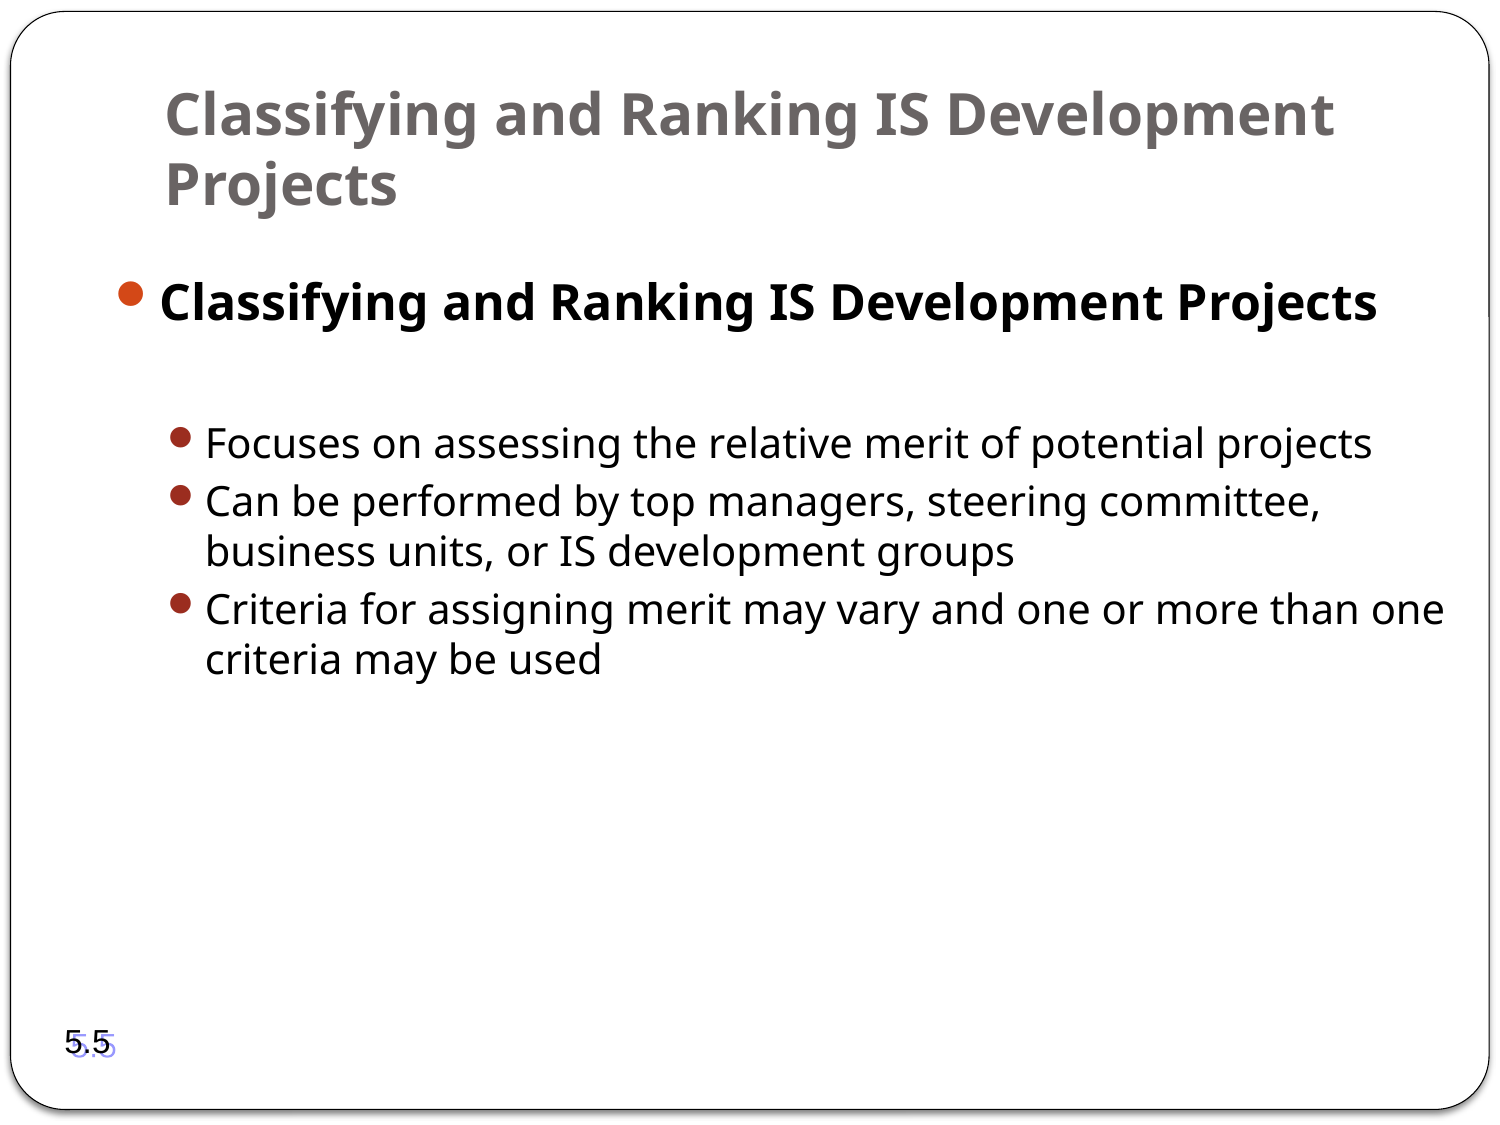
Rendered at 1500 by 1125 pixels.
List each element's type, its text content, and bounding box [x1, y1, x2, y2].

title Classifying and Ranking IS Development Projects [150, 45, 1425, 233]
list Classifying and Ranking IS Development Projects Focuses on assessing the relative merit of potential projects Can be performed by top managers, steering committee, business units, or IS development groups Criteria for assigning merit may vary and one or more than one criteria may be used [99, 262, 1500, 1025]
text_box 5.5 [37, 1012, 138, 1107]
